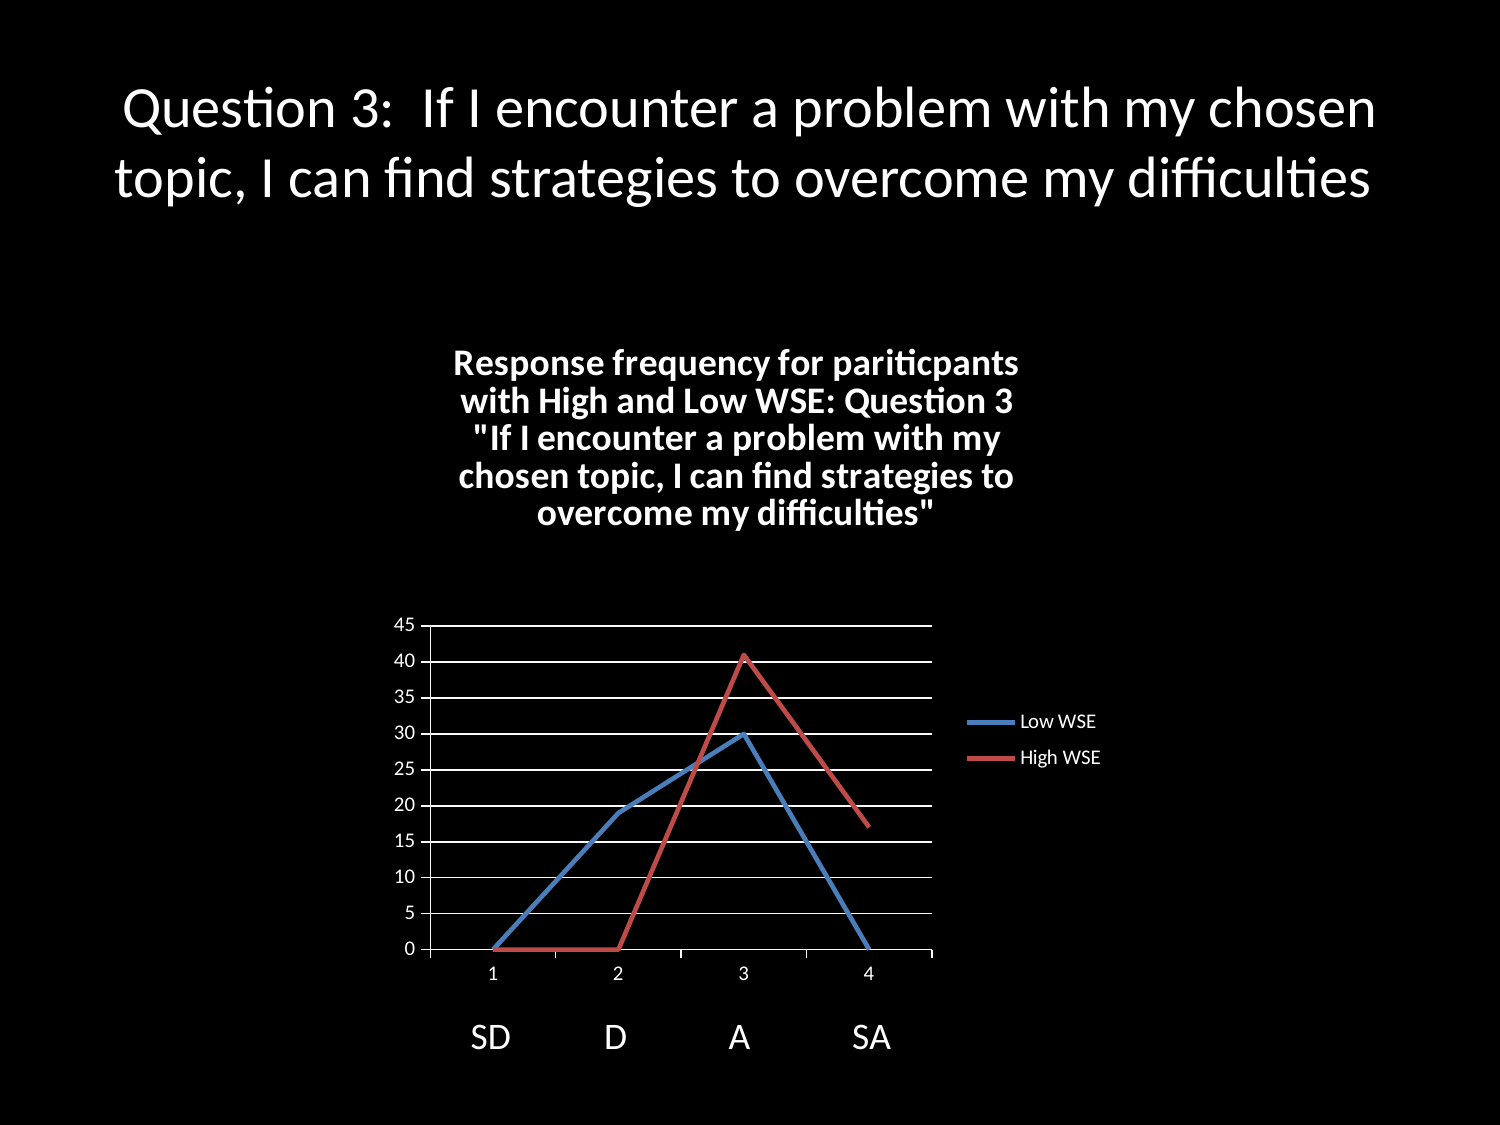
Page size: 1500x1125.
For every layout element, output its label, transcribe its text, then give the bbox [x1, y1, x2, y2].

text_box SD D A SA [430, 1013, 938, 1065]
title Question 3: If I encounter a problem with my chosen topic, I can find strategies to overcome my difficulties [75, 45, 1425, 233]
chart [374, 305, 1126, 1006]
